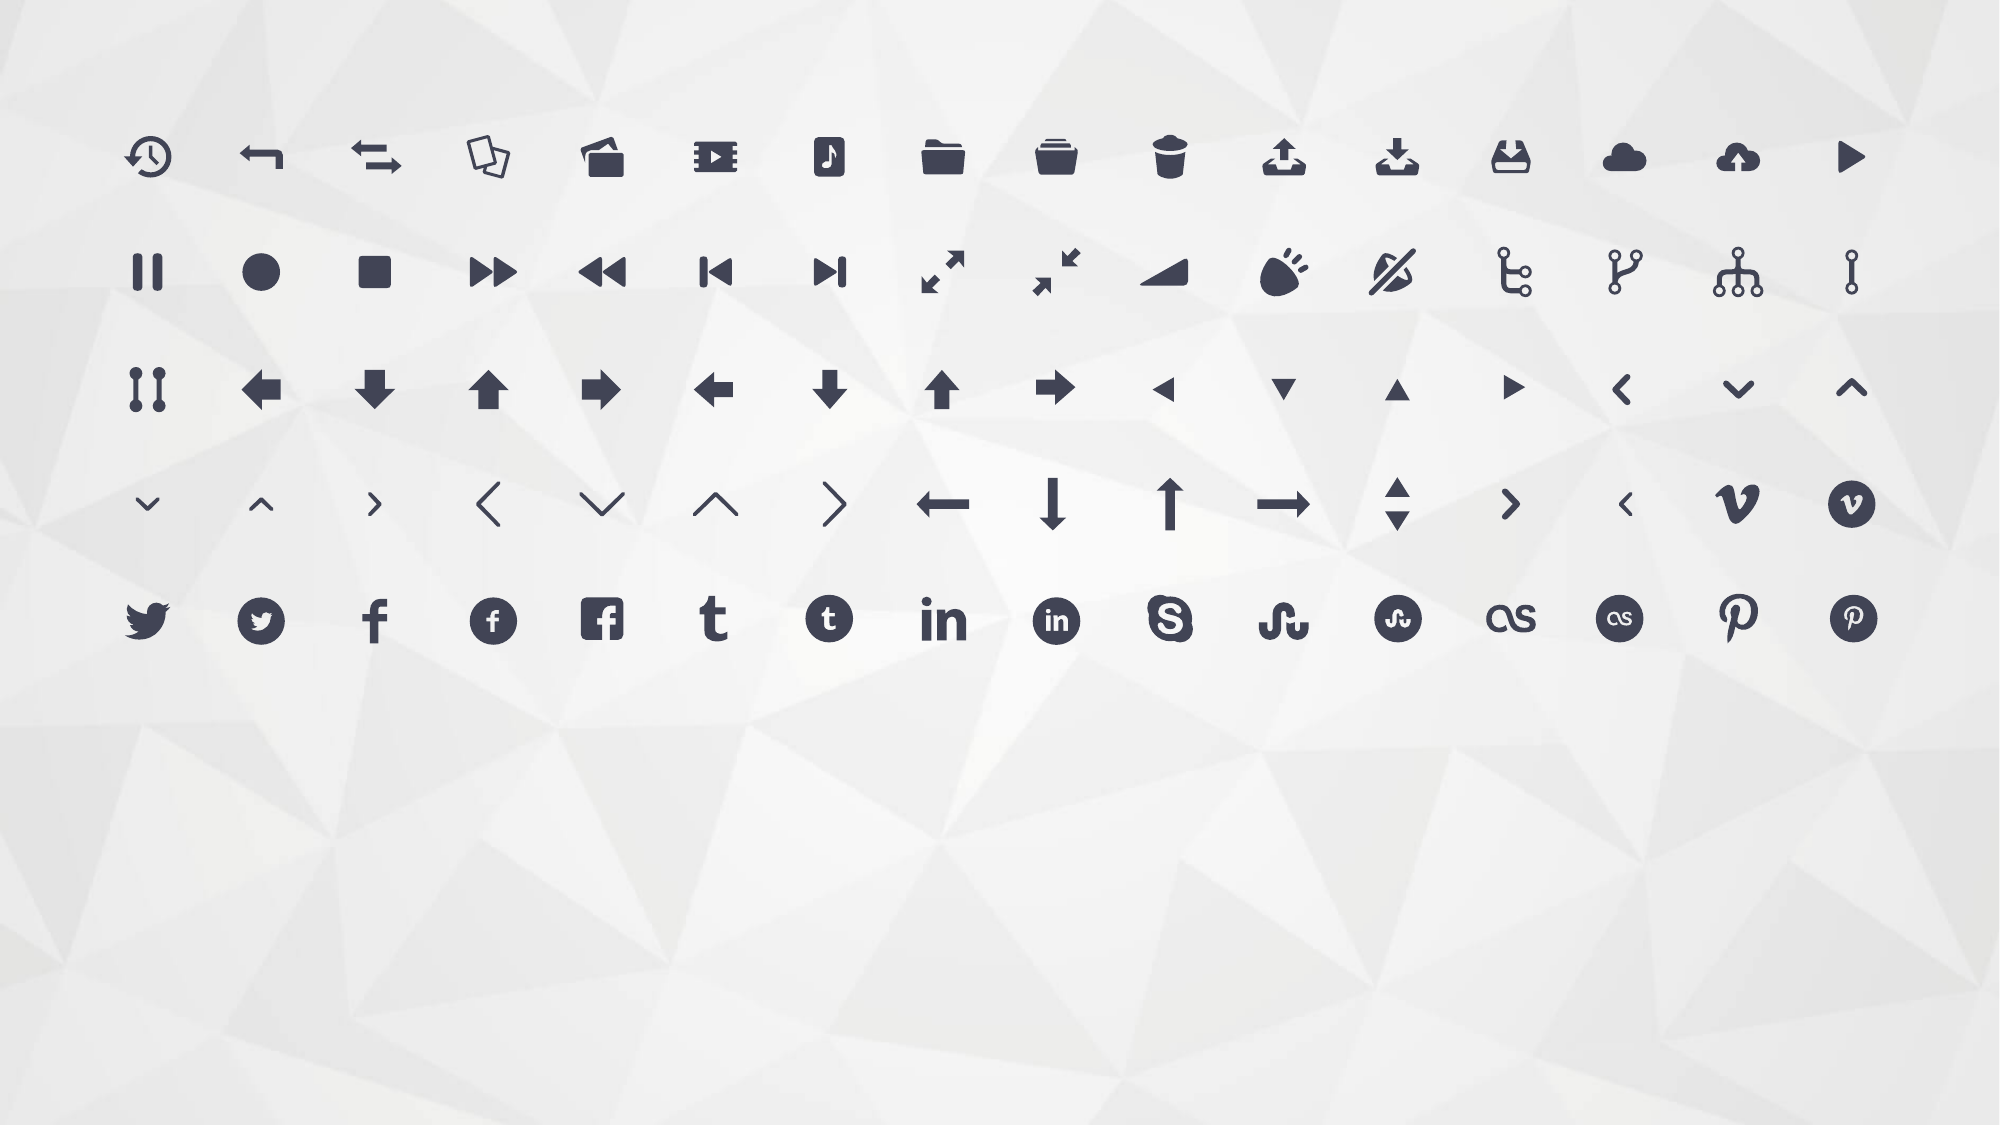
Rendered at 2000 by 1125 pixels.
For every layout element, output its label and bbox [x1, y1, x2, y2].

picture [0, 0, 2000, 1125]
text_box [123, 134, 1878, 646]
